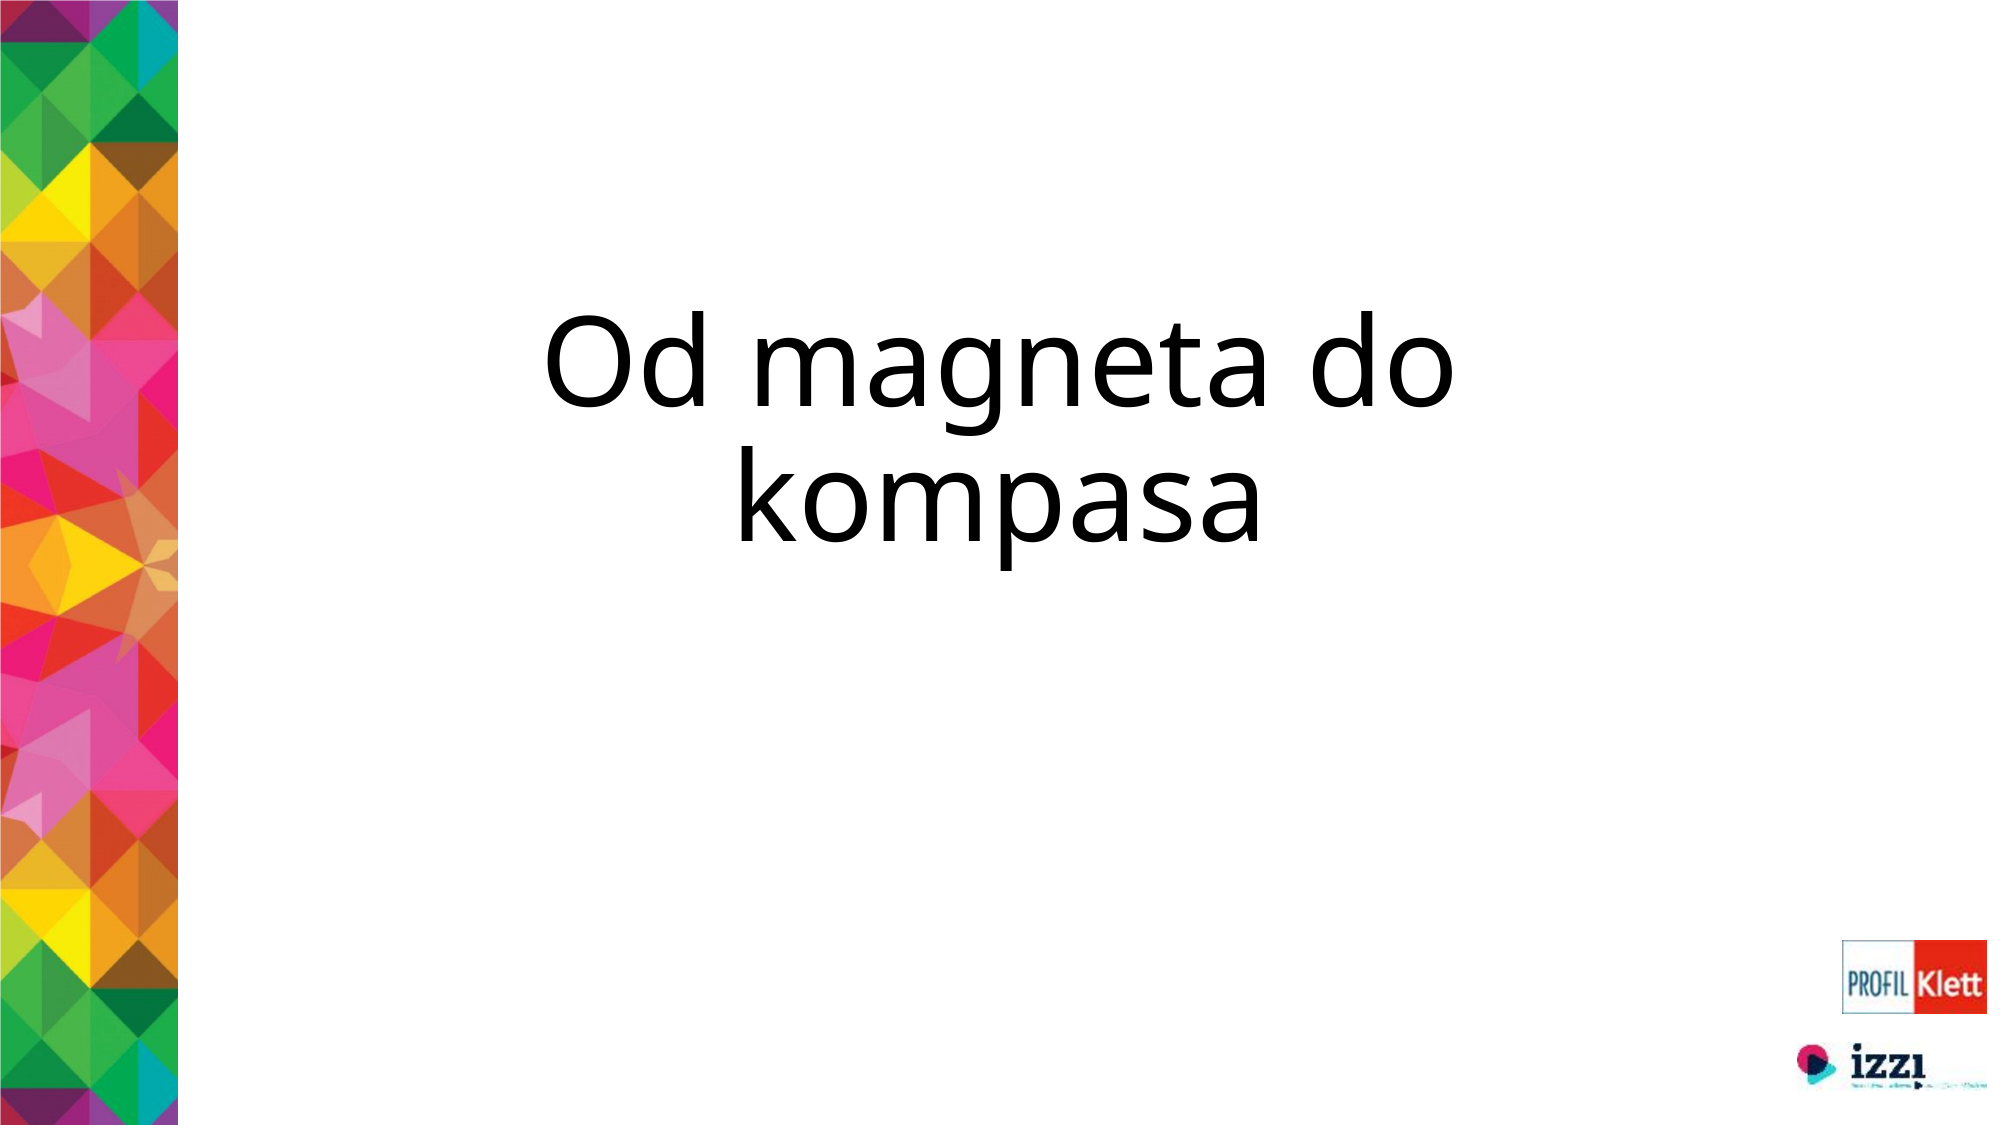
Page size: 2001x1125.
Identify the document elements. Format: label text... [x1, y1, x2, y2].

picture [1842, 940, 1987, 1014]
picture [1797, 1042, 1987, 1091]
picture [1, 2, 178, 1124]
title Od magneta do kompasa [249, 184, 1750, 576]
